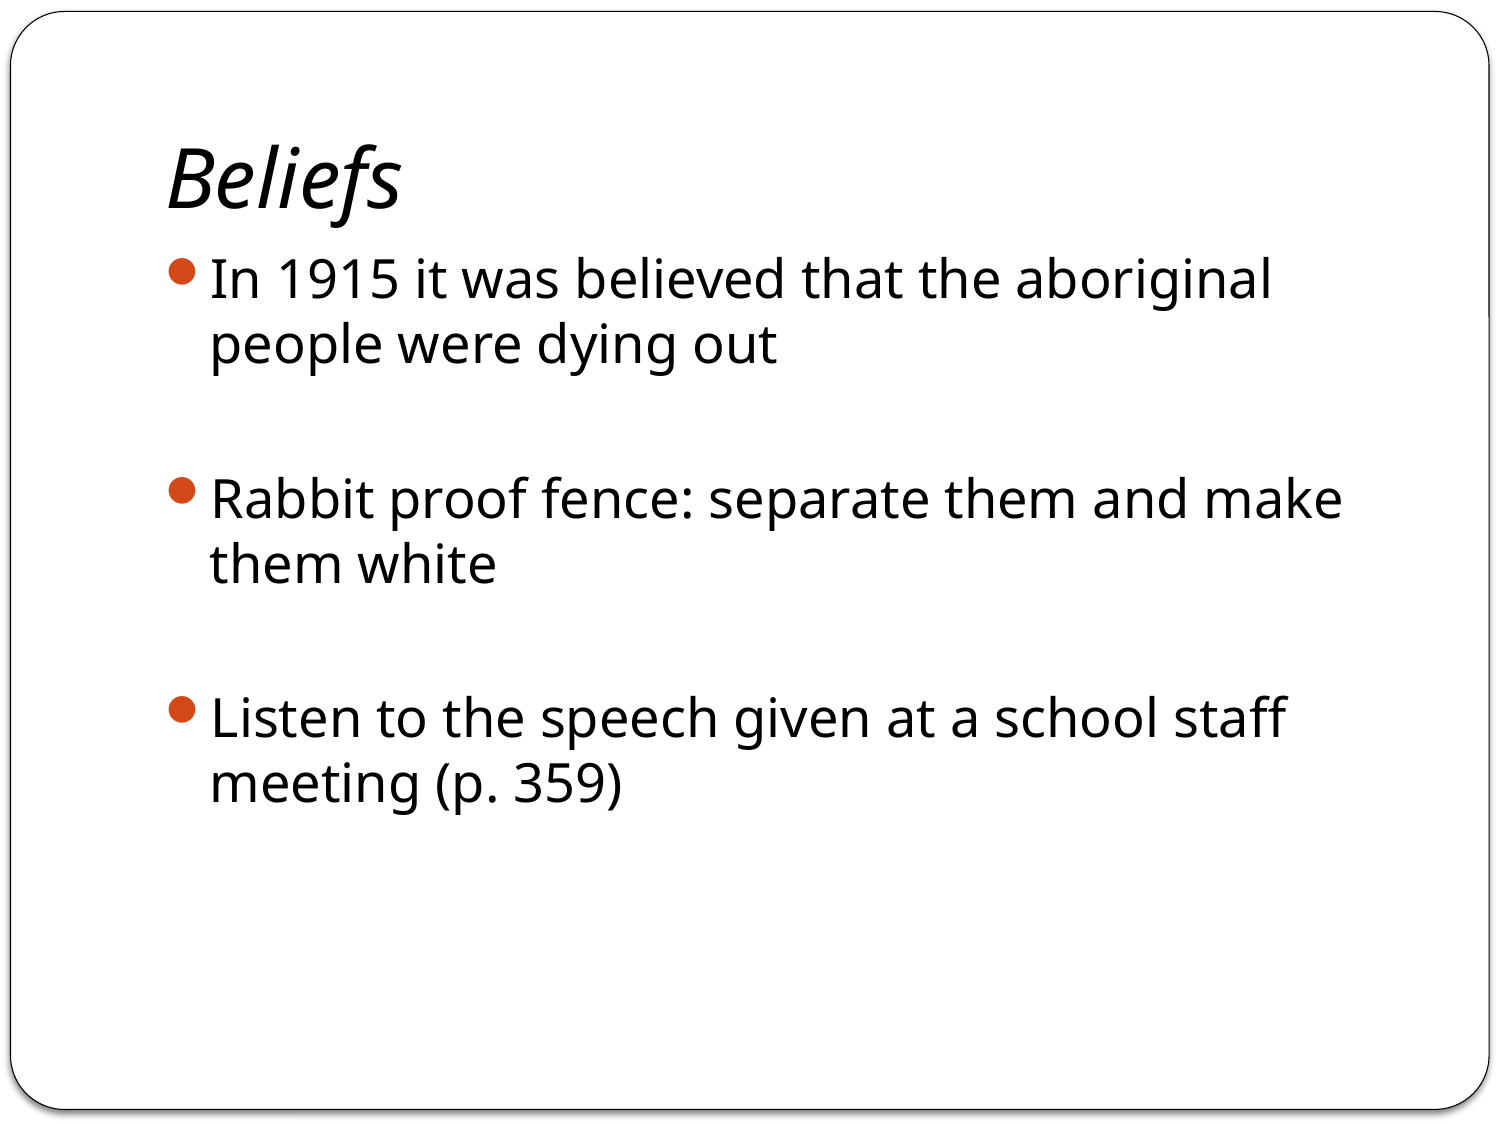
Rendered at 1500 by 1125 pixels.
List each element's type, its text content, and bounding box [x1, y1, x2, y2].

title Beliefs [150, 45, 1425, 233]
list In 1915 it was believed that the aboriginal people were dying out Rabbit proof fence: separate them and make them white Listen to the speech given at a school staff meeting (p. 359) [150, 237, 1425, 988]
